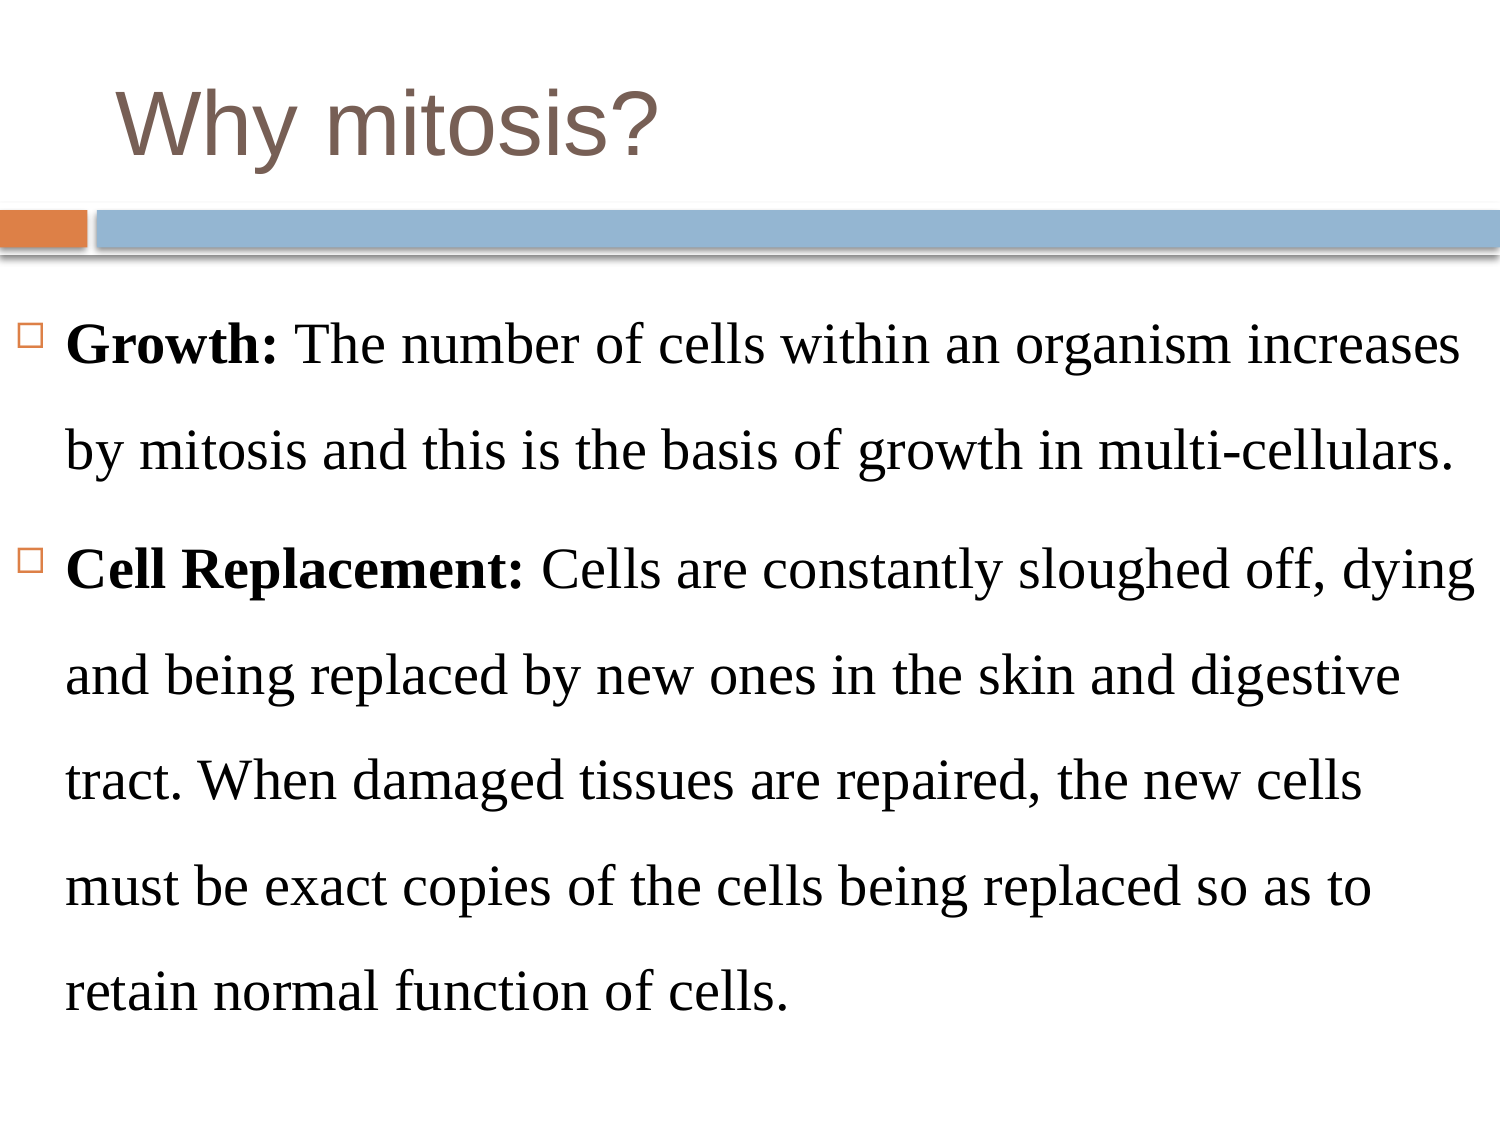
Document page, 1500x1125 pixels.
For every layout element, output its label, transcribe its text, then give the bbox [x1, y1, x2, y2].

list Growth: The number of cells within an organism increases by mitosis and this is the basis of growth in multi-cellulars. Cell Replacement: Cells are constantly sloughed off, dying and being replaced by new ones in the skin and digestive tract. When damaged tissues are repaired, the new cells must be exact copies of the cells being replaced so as to retain normal function of cells. [0, 262, 1500, 1125]
title Why mitosis? [100, 37, 1438, 200]
